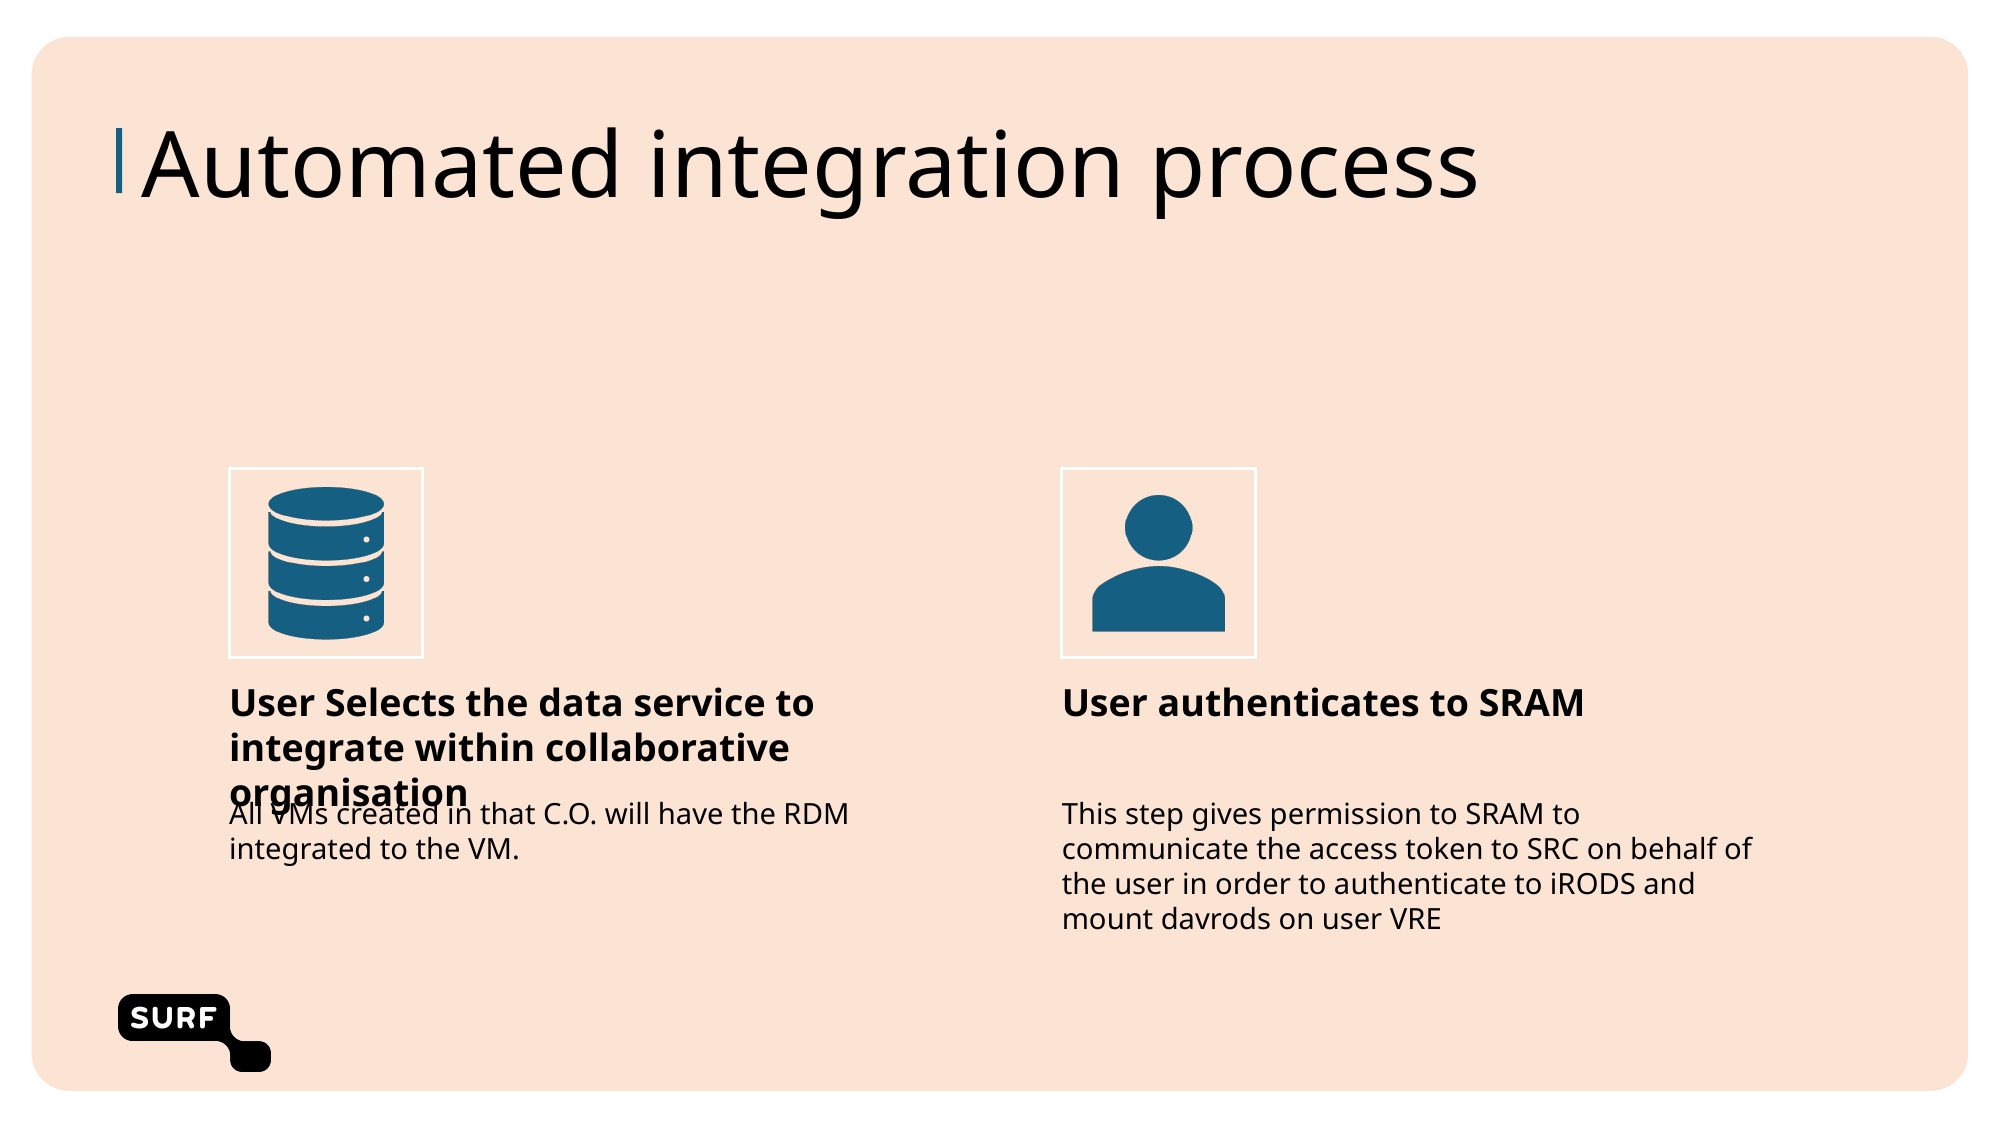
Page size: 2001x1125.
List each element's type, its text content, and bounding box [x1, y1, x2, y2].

text_box User Selects the data service to integrate within collaborative organisation [229, 679, 938, 786]
text_box This step gives permission to SRAM to communicate the access token to SRC on behalf of the user in order to authenticate to iRODS and mount davrods on user VRE [1061, 795, 1771, 904]
text_box All VMs created in that C.O. will have the RDM integrated to the VM. [229, 795, 938, 904]
text_box User authenticates to SRAM [1061, 679, 1771, 786]
title Automated integration process [141, 118, 1882, 175]
list [116, 128, 123, 194]
text_box [1060, 467, 1257, 659]
text_box [118, 994, 271, 1073]
text_box [228, 467, 424, 659]
